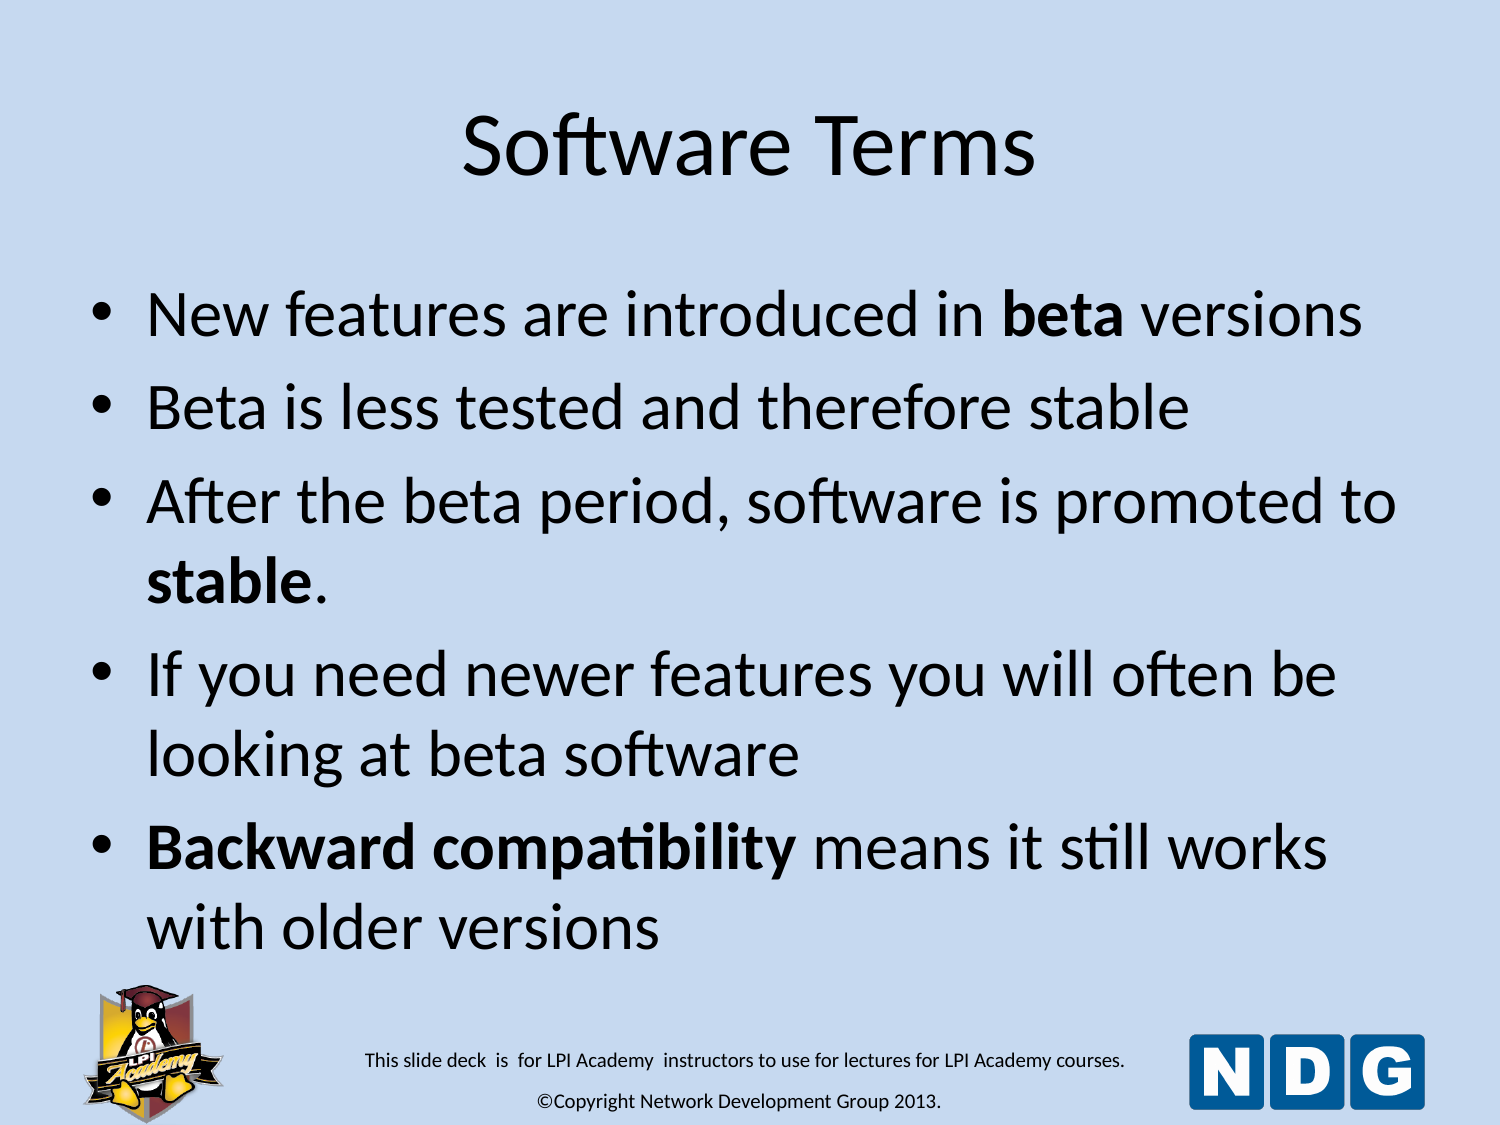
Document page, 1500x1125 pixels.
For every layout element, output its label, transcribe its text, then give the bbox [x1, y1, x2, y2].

picture [1189, 1034, 1425, 1110]
title Software Terms [75, 45, 1425, 233]
picture [75, 1005, 229, 1125]
list New features are introduced in beta versions Beta is less tested and therefore stable After the beta period, software is promoted to stable. If you need newer features you will often be looking at beta software Backward compatibility means it still works with older versions [75, 262, 1425, 1005]
